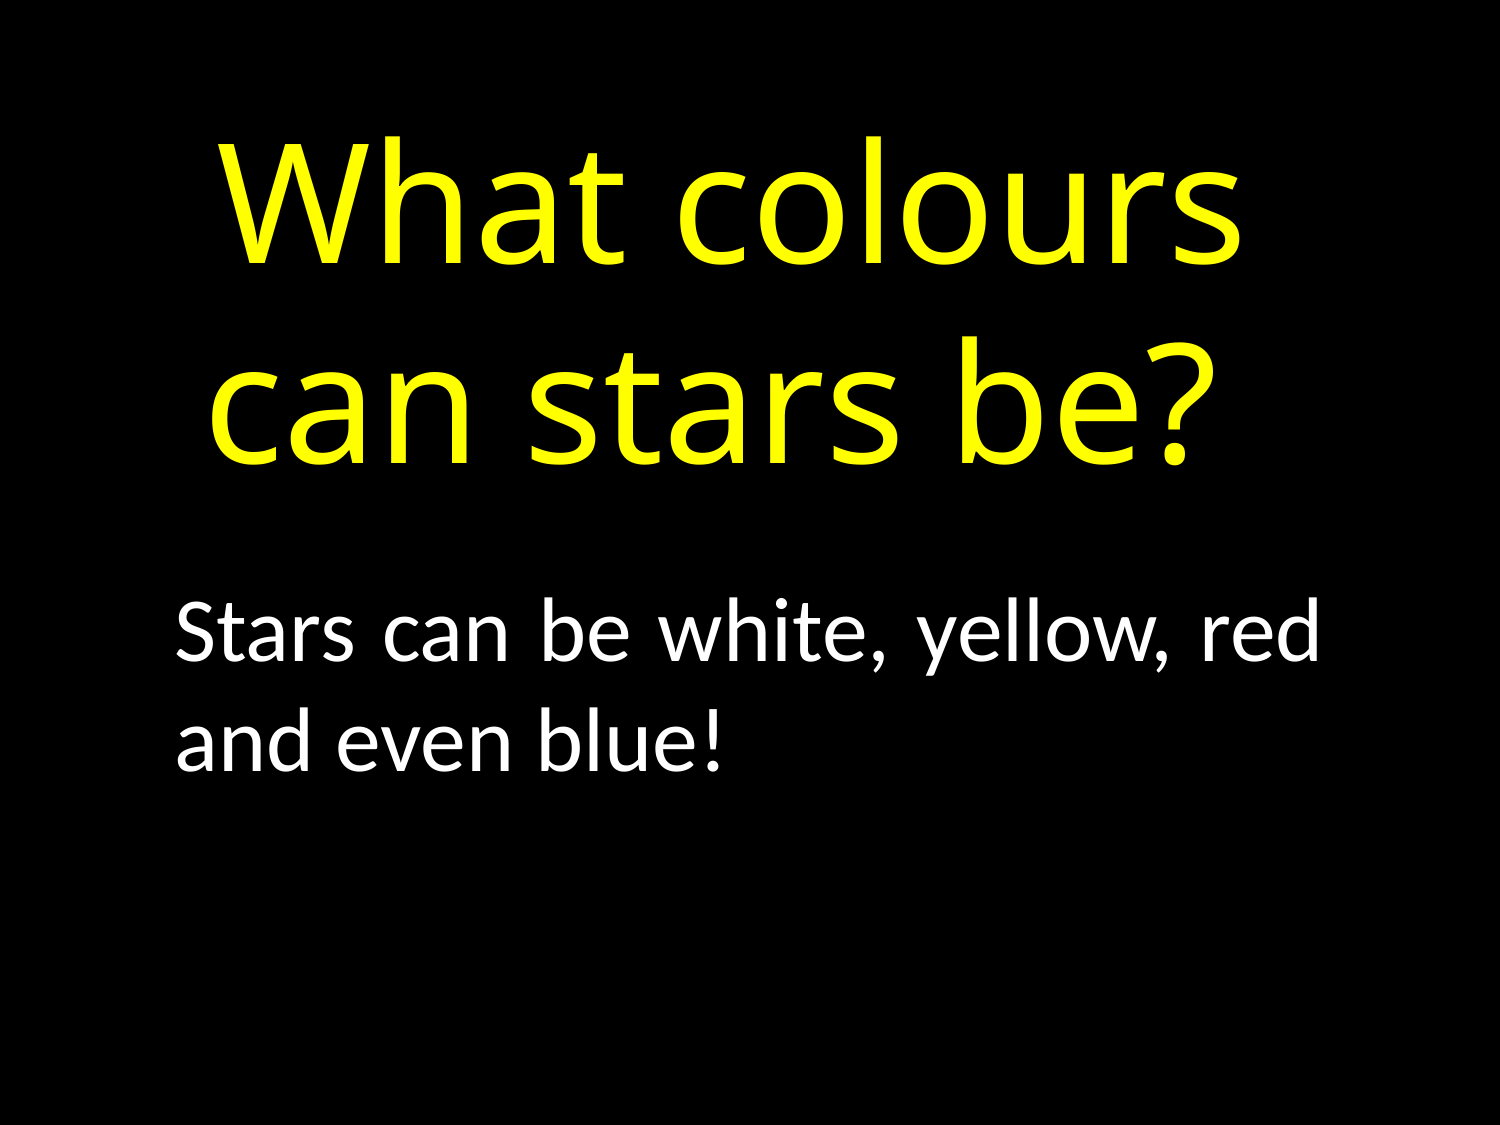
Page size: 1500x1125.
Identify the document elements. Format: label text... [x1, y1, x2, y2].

text_box Stars can be white, yellow, red and even blue! [159, 562, 1341, 798]
text_box What colours can stars be? [112, 89, 1353, 505]
